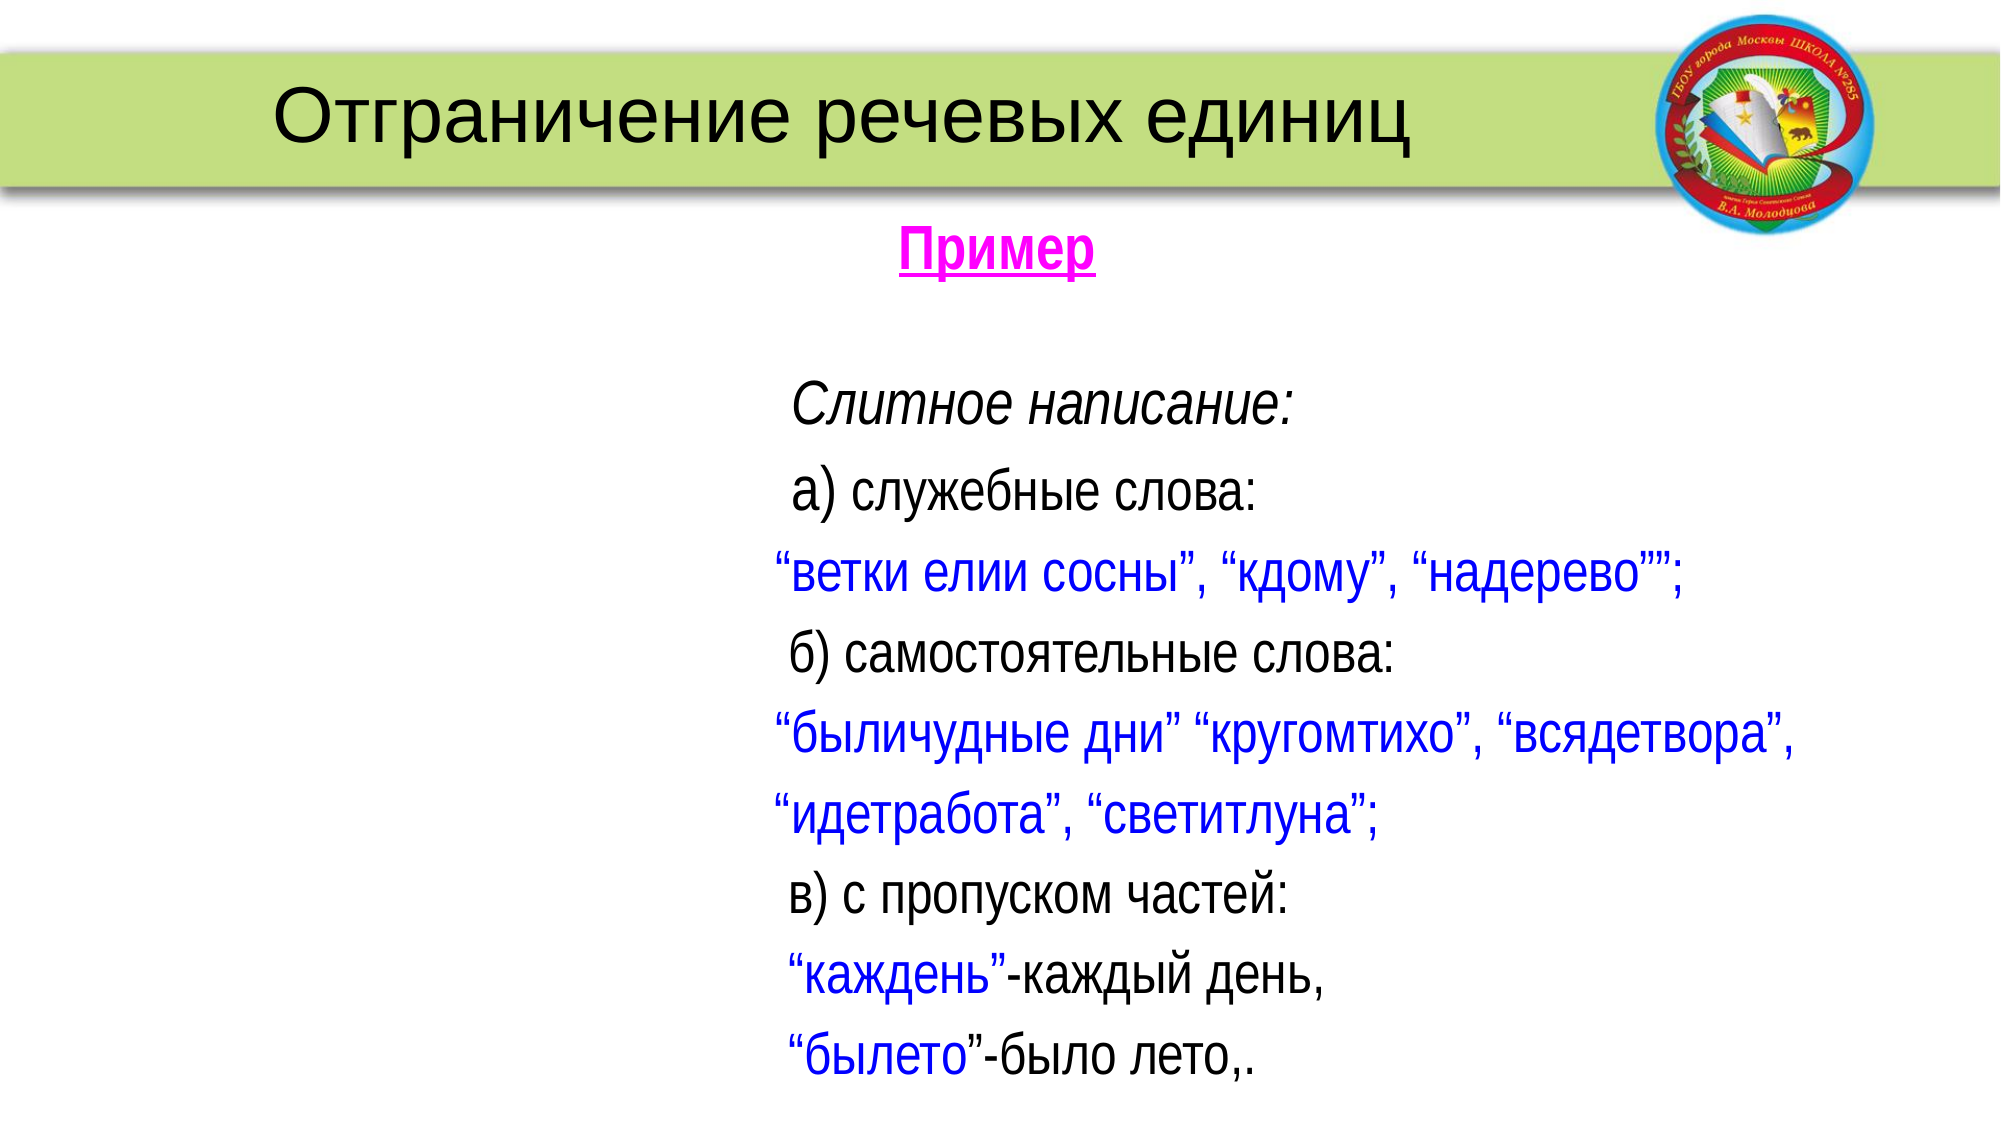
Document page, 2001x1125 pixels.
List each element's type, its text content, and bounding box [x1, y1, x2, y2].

picture [0, 0, 2001, 1125]
list Пример Слитное написание: а) служебные слова: “ветки елии сосны”, “кдому”, “надерево””; б) самостоятельные слова: “быличудные дни” “кругомтихо”, “всядетвора”, “идетработа”, “светитлуна”; в) с пропуском частей: “каждень”-каждый день, “былето”-было лето,. [163, 208, 1836, 1059]
title Отграничение речевых единиц [53, 52, 1632, 182]
